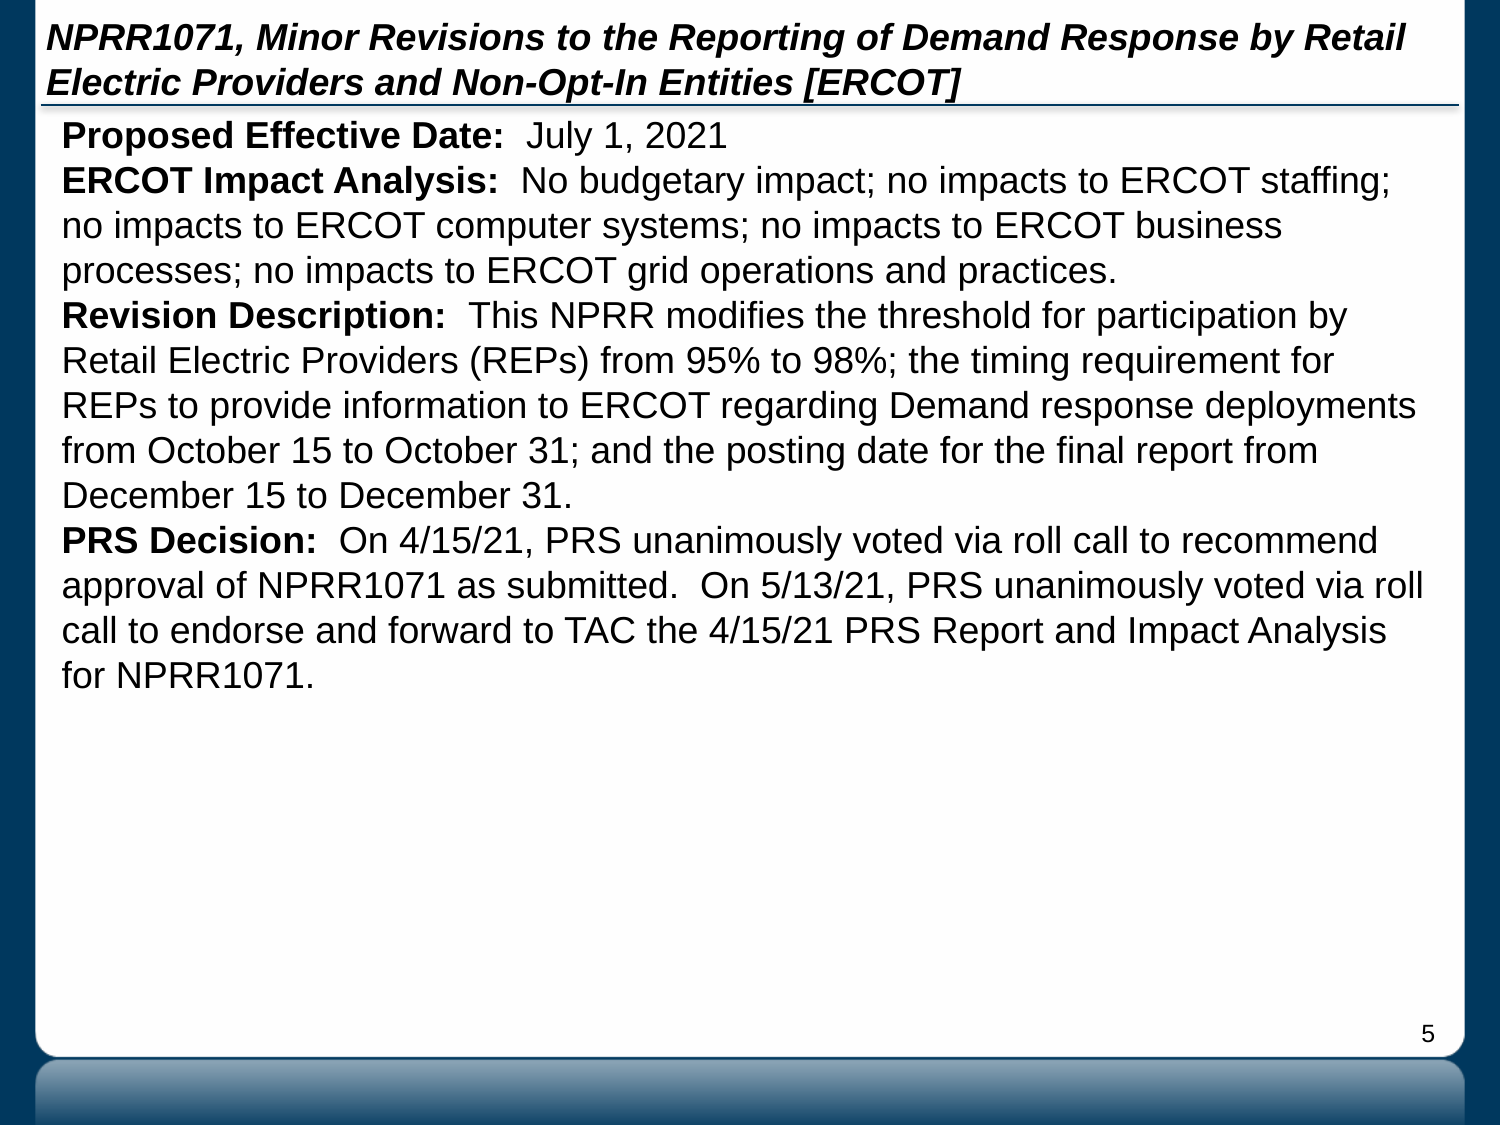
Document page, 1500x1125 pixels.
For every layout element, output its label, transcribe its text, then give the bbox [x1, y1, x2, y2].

text_box Proposed Effective Date: July 1, 2021 ERCOT Impact Analysis: No budgetary impact; no impacts to ERCOT staffing; no impacts to ERCOT computer systems; no impacts to ERCOT business processes; no impacts to ERCOT grid operations and practices. Revision Description: This NPRR modifies the threshold for participation by Retail Electric Providers (REPs) from 95% to 98%; the timing requirement for REPs to provide information to ERCOT regarding Demand response deployments from October 15 to October 31; and the posting date for the final report from December 15 to December 31. PRS Decision: On 4/15/21, PRS unanimously voted via roll call to recommend approval of NPRR1071 as submitted. On 5/13/21, PRS unanimously voted via roll call to endorse and forward to TAC the 4/15/21 PRS Report and Impact Analysis for NPRR1071. [46, 103, 1447, 749]
title NPRR1071, Minor Revisions to the Reporting of Demand Response by Retail Electric Providers and Non-Opt-In Entities [ERCOT] [31, 20, 1464, 97]
picture [35, 0, 1465, 1125]
